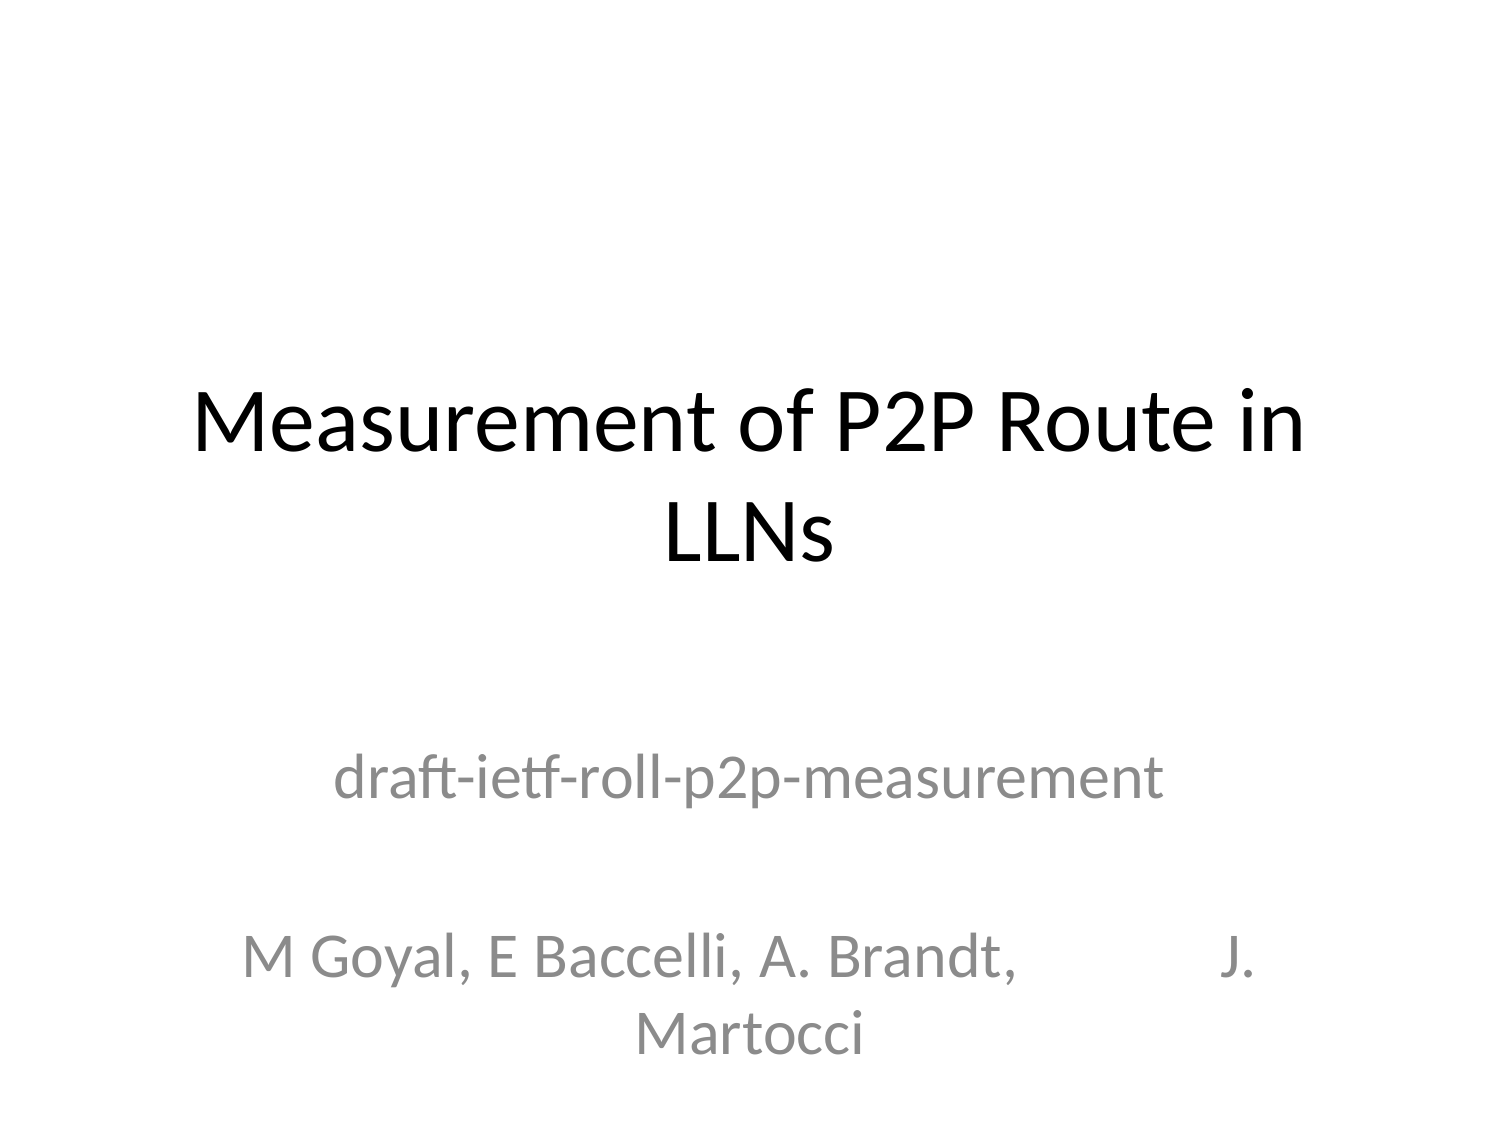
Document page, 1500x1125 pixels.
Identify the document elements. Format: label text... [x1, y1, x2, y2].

title Measurement of P2P Route in LLNs [112, 349, 1388, 591]
subtitle draft-ietf-roll-p2p-measurement M Goyal, E Baccelli, A. Brandt, J. Martocci [225, 637, 1275, 1075]
